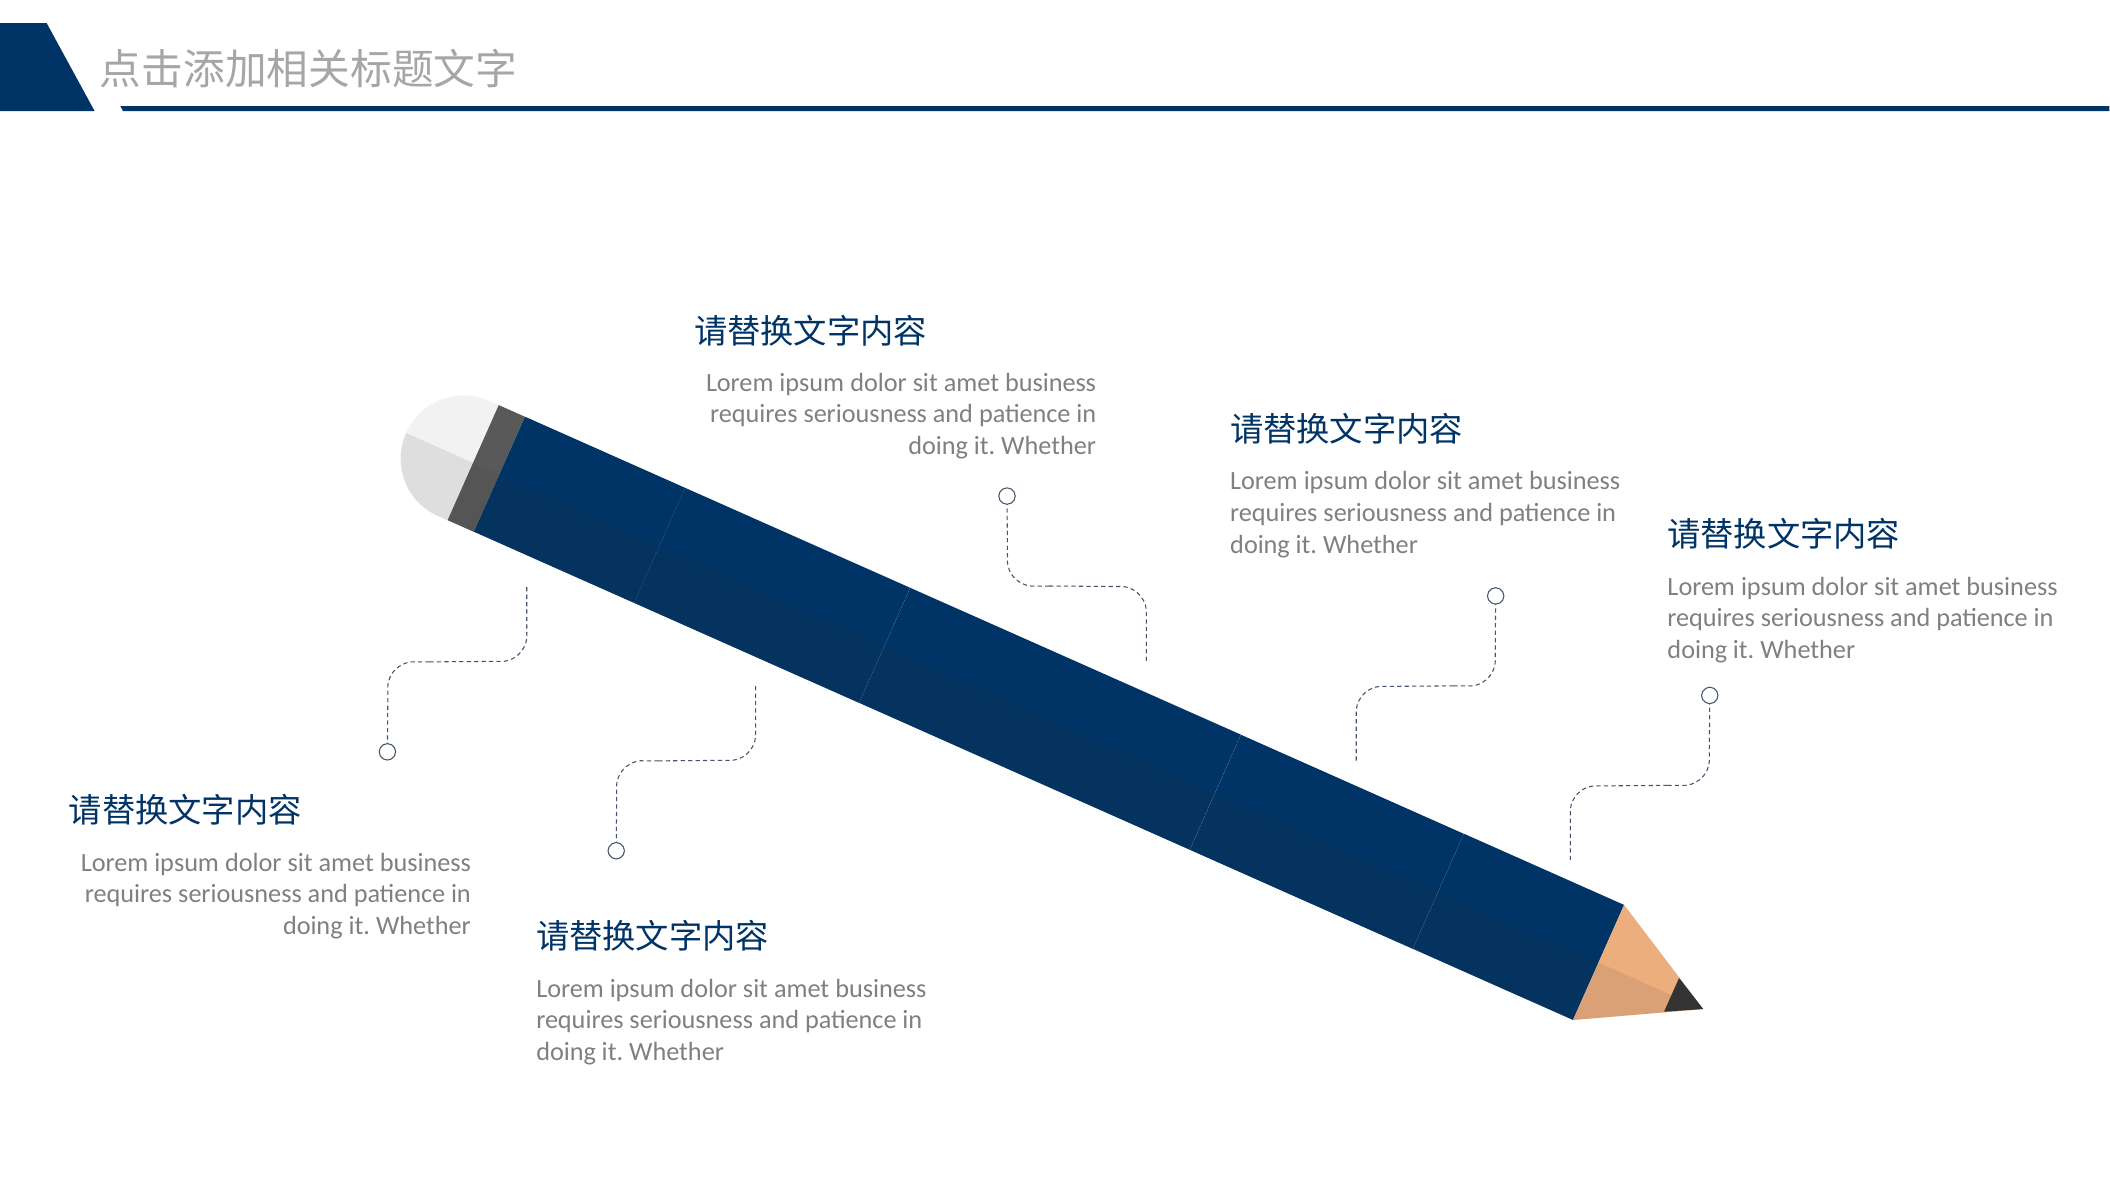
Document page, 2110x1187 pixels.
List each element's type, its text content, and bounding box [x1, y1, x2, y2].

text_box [345, 657, 1765, 784]
text_box 请替换文字内容 [694, 301, 1096, 350]
text_box Lorem ipsum dolor sit amet business requires seriousness and patience in doing it. Whether [536, 970, 938, 1066]
text_box Lorem ipsum dolor sit amet business requires seriousness and patience in doing it. Whether [69, 844, 471, 940]
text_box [1343, 600, 1517, 749]
text_box 请替换文字内容 [1230, 400, 1632, 449]
text_box [118, 104, 2110, 113]
text_box 请替换文字内容 [69, 781, 471, 830]
text_box 请替换文字内容 [1667, 505, 2070, 554]
text_box Lorem ipsum dolor sit amet business requires seriousness and patience in doing it. Whether [1667, 568, 2070, 664]
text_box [1557, 699, 1731, 848]
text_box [986, 500, 1160, 649]
text_box 请替换文字内容 [536, 907, 938, 956]
text_box Lorem ipsum dolor sit amet business requires seriousness and patience in doing it. Whether [1230, 463, 1632, 559]
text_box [366, 599, 540, 748]
text_box 点击添加相关标题文字 [99, 42, 603, 93]
text_box [0, 22, 97, 113]
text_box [595, 698, 769, 847]
text_box Lorem ipsum dolor sit amet business requires seriousness and patience in doing it. Whether [694, 365, 1096, 460]
